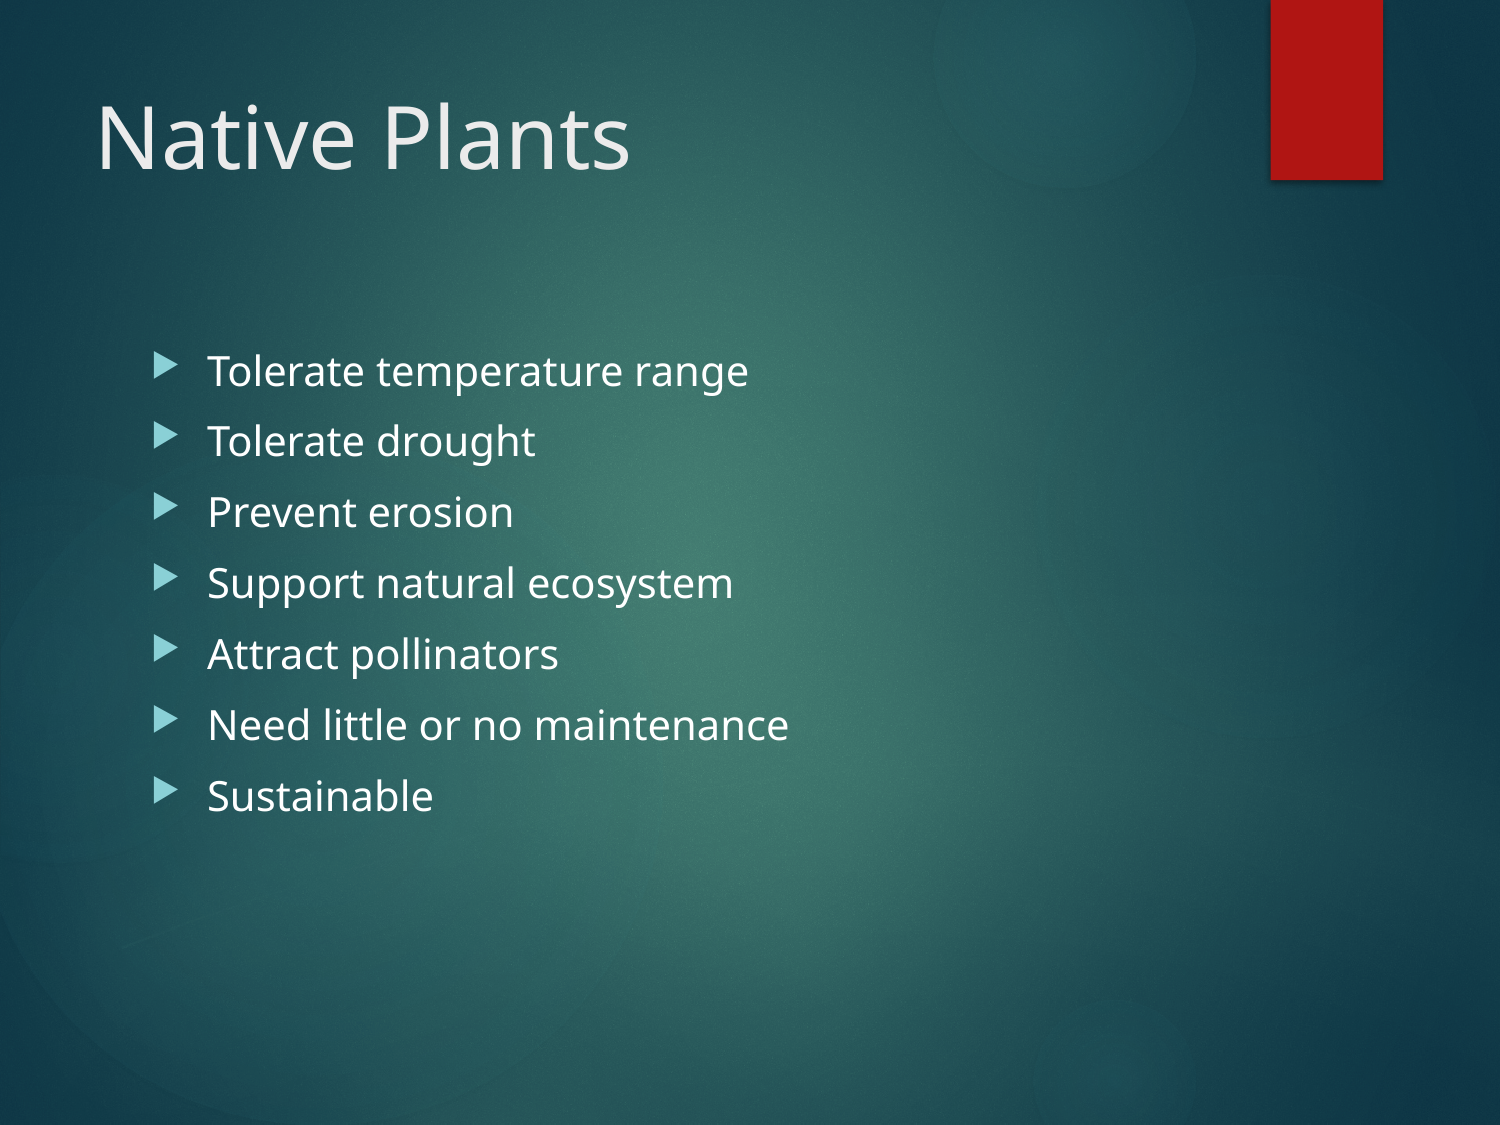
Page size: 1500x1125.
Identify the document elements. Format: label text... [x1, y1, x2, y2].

title Native Plants [79, 74, 1237, 304]
list Tolerate temperature range Tolerate drought Prevent erosion Support natural ecosystem Attract pollinators Need little or no maintenance Sustainable [135, 336, 1237, 1025]
